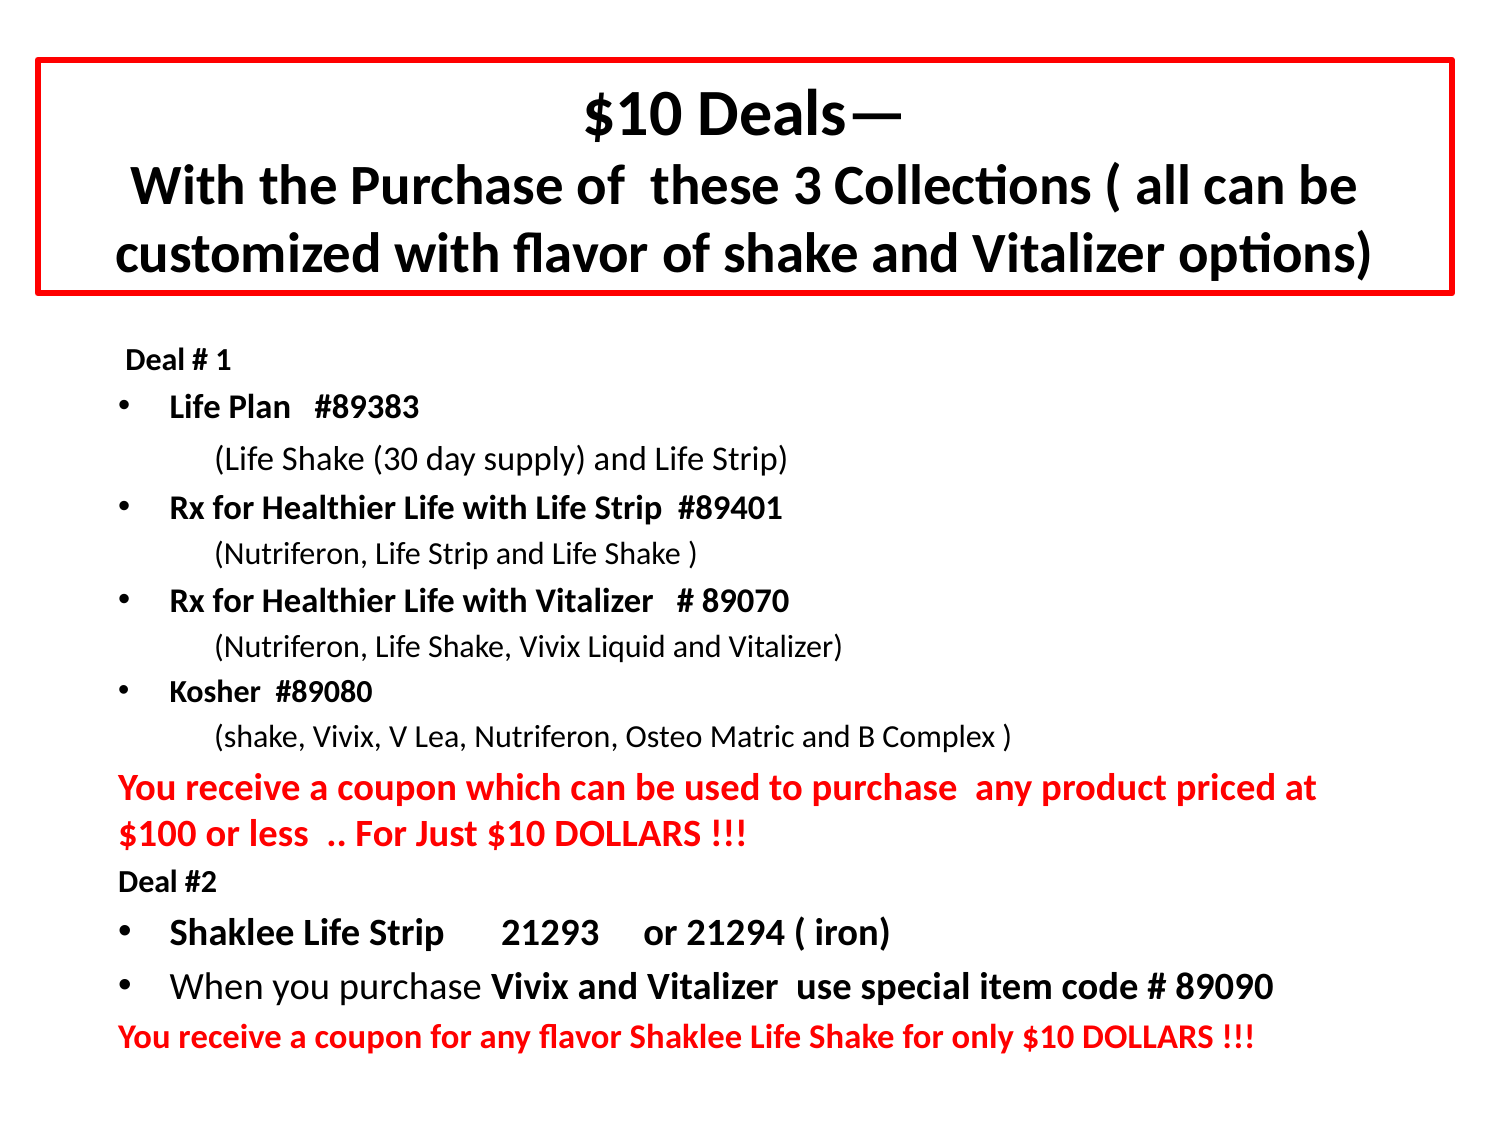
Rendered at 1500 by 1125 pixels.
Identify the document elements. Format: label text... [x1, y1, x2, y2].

title $10 Deals— With the Purchase of these 3 Collections ( all can be customized with flavor of shake and Vitalizer options) [37, 59, 1452, 294]
list Deal # 1 Life Plan #89383 (Life Shake (30 day supply) and Life Strip) Rx for Healthier Life with Life Strip #89401 (Nutriferon, Life Strip and Life Shake ) Rx for Healthier Life with Vitalizer # 89070 (Nutriferon, Life Shake, Vivix Liquid and Vitalizer) Kosher #89080 (shake, Vivix, V Lea, Nutriferon, Osteo Matric and B Complex ) You receive a coupon which can be used to purchase any product priced at $100 or less .. For Just $10 DOLLARS !!! Deal #2 Shaklee Life Strip 21293 or 21294 ( iron) When you purchase Vivix and Vitalizer use special item code # 89090 You receive a coupon for any flavor Shaklee Life Shake for only $10 DOLLARS !!! [103, 331, 1397, 1093]
